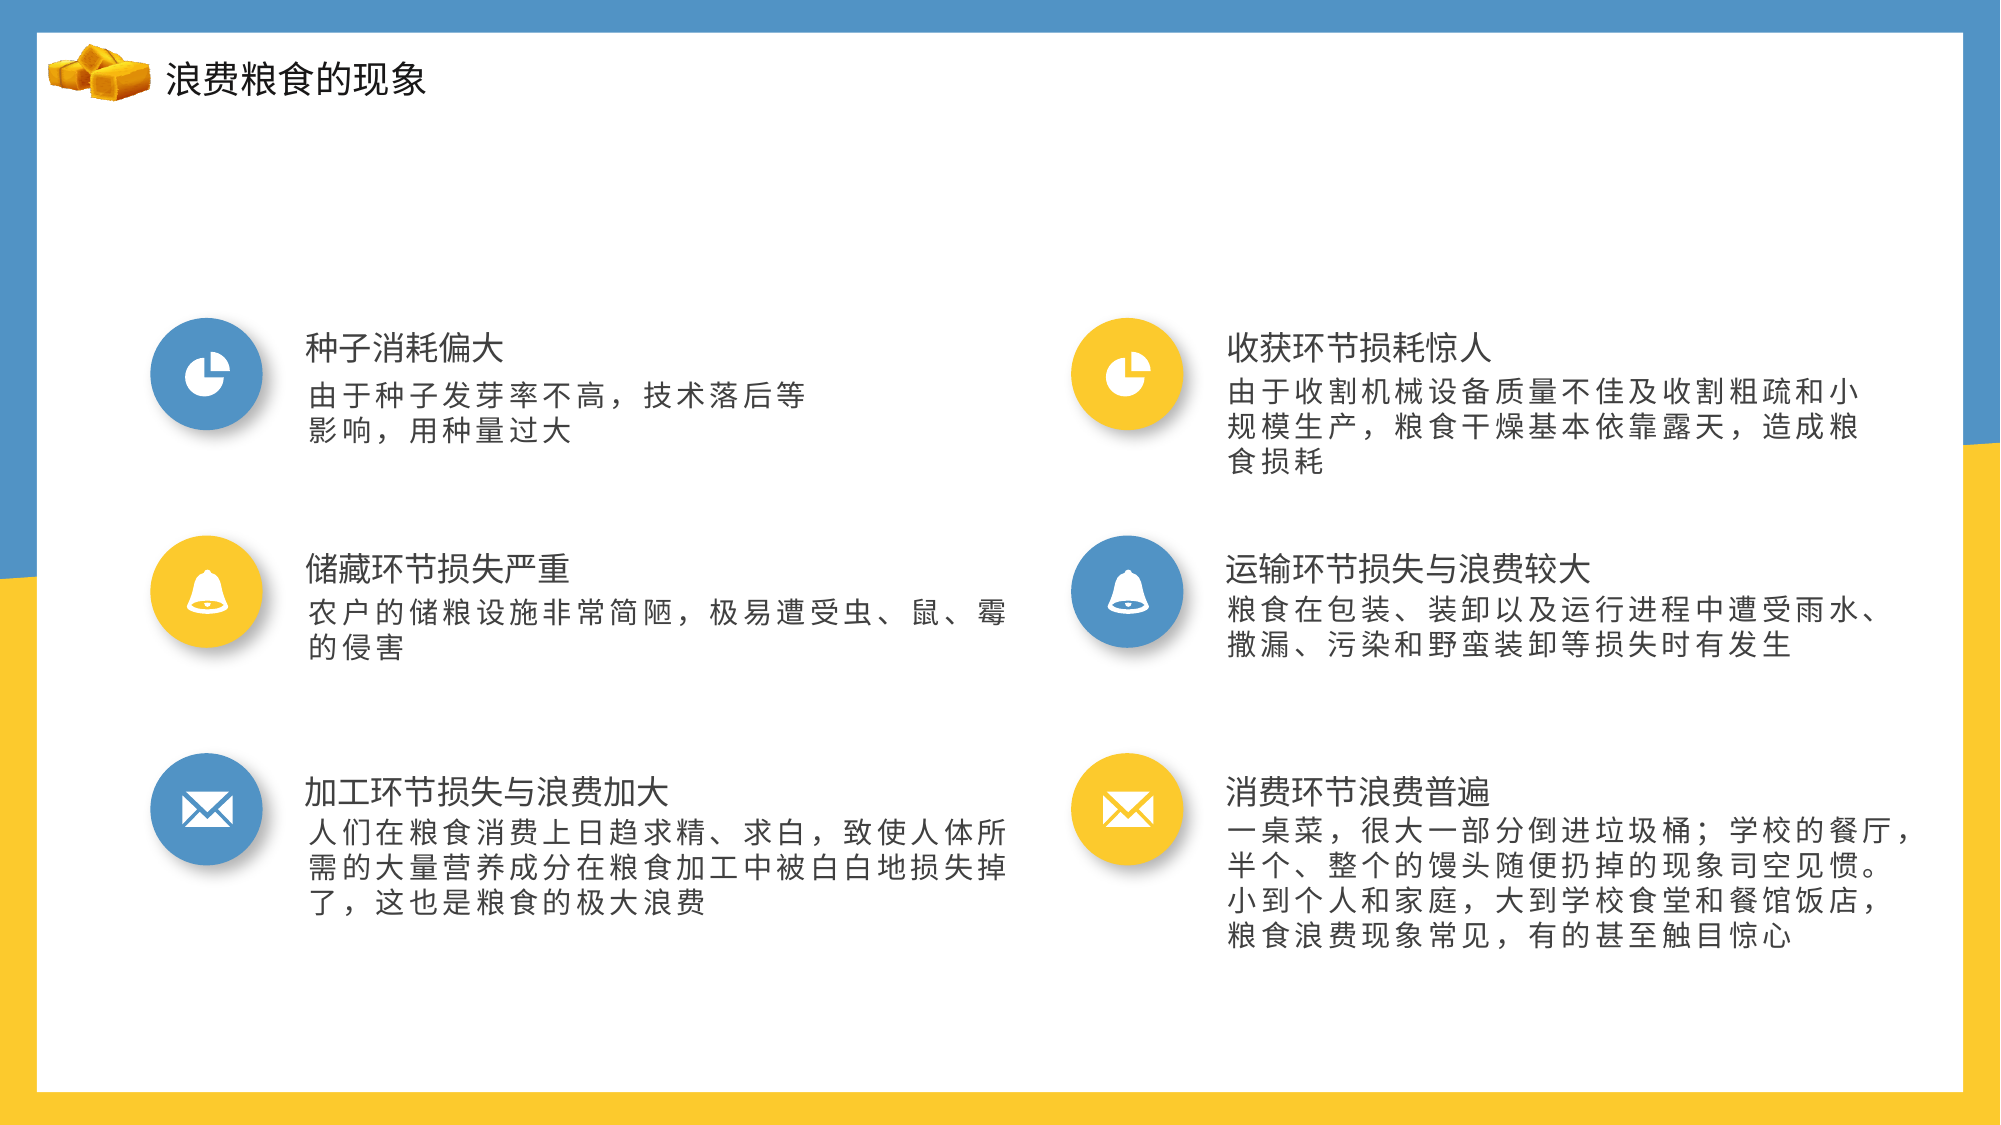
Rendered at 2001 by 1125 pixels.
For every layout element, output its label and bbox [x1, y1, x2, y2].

text_box [150, 753, 263, 866]
text_box [1071, 317, 1184, 431]
text_box [150, 317, 263, 431]
text_box [1071, 535, 1184, 648]
text_box [1071, 753, 1184, 866]
text_box [0, 0, 2000, 1125]
text_box [150, 535, 263, 648]
picture [4, 44, 170, 114]
